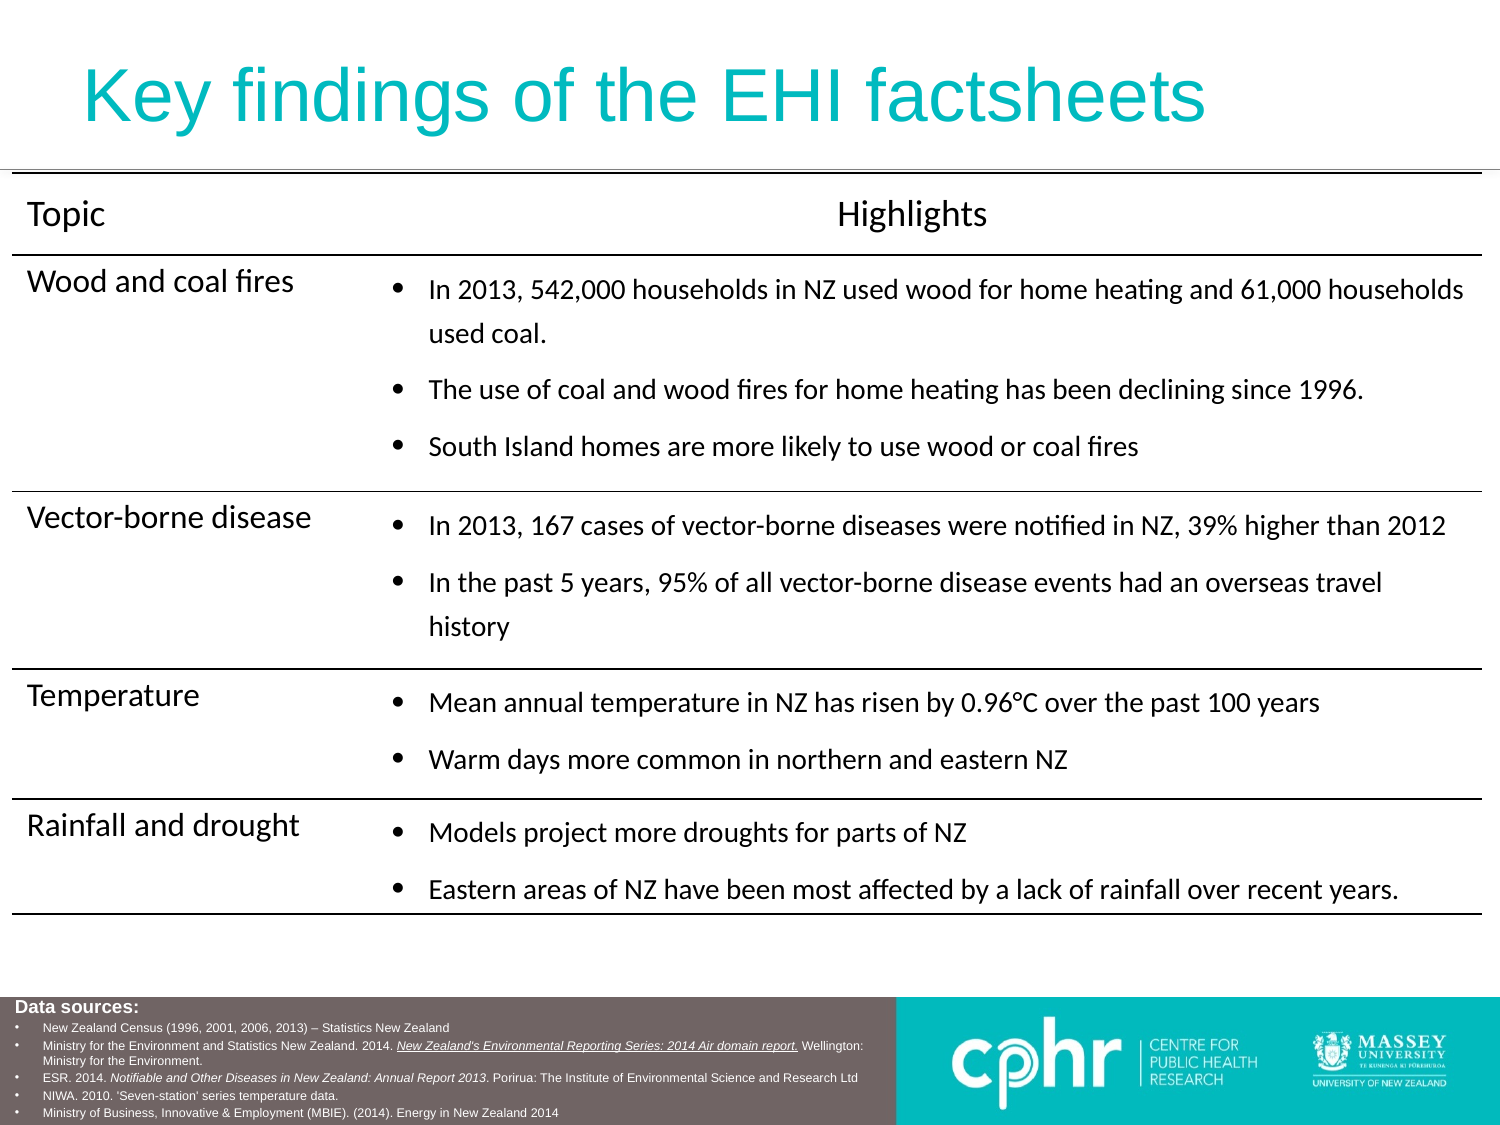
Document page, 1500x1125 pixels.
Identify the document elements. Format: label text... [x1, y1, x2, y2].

table_header Highlights [343, 174, 1482, 254]
list Data sources: New Zealand Census (1996, 2001, 2006, 2013) – Statistics New Zealand Ministry for the Environment and Statistics New Zealand. 2014. New Zealand's Environmental Reporting Series: 2014 Air domain report. Wellington: Ministry for the Environment. ESR. 2014. Notifiable and Other Diseases in New Zealand: Annual Report 2013. Porirua: The Institute of Environmental Science and Research Ltd NIWA. 2010. 'Seven-station' series temperature data. Ministry of Business, Innovative & Employment (MBIE). (2014). Energy in New Zealand 2014 [0, 987, 892, 1123]
table_cell Models project more droughts for parts of NZ Eastern areas of NZ have been most affected by a lack of rainfall over recent years. [343, 800, 1482, 913]
picture [0, 997, 1500, 1125]
table_cell Vector-borne disease [12, 492, 343, 668]
table_cell In 2013, 167 cases of vector-borne diseases were notified in NZ, 39% higher than 2012 In the past 5 years, 95% of all vector-borne disease events had an overseas travel history [343, 492, 1482, 668]
table_cell Rainfall and drought [12, 800, 343, 913]
table_header Topic [12, 174, 343, 254]
table_cell Temperature [12, 670, 343, 798]
title Key findings of the EHI factsheets [68, 38, 1482, 161]
table_cell Mean annual temperature in NZ has risen by 0.96°C over the past 100 years Warm days more common in northern and eastern NZ [343, 670, 1482, 798]
table_cell Wood and coal fires [12, 256, 343, 491]
table_cell In 2013, 542,000 households in NZ used wood for home heating and 61,000 households used coal. The use of coal and wood fires for home heating has been declining since 1996. South Island homes are more likely to use wood or coal fires [343, 256, 1482, 491]
